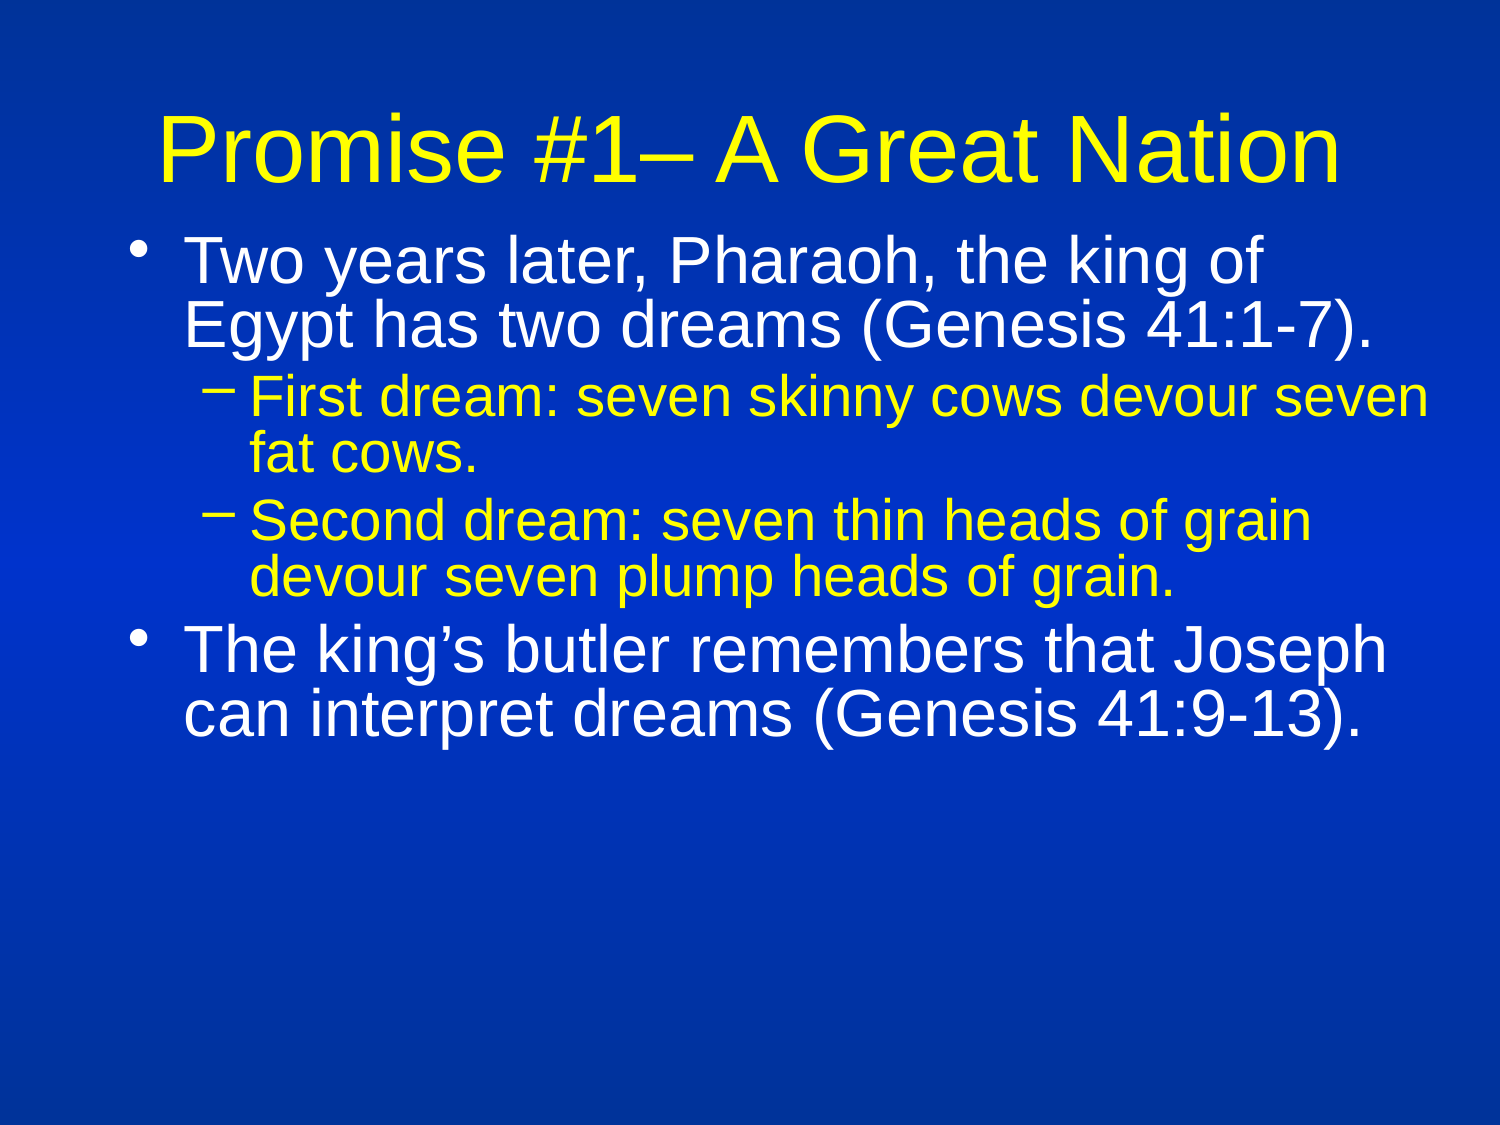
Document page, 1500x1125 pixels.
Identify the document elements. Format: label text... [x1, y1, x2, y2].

title Promise #1– A Great Nation [37, 50, 1463, 238]
list Two years later, Pharaoh, the king of Egypt has two dreams (Genesis 41:1-7). First dream: seven skinny cows devour seven fat cows. Second dream: seven thin heads of grain devour seven plump heads of grain. The king’s butler remembers that Joseph can interpret dreams (Genesis 41:9-13). [112, 224, 1450, 913]
